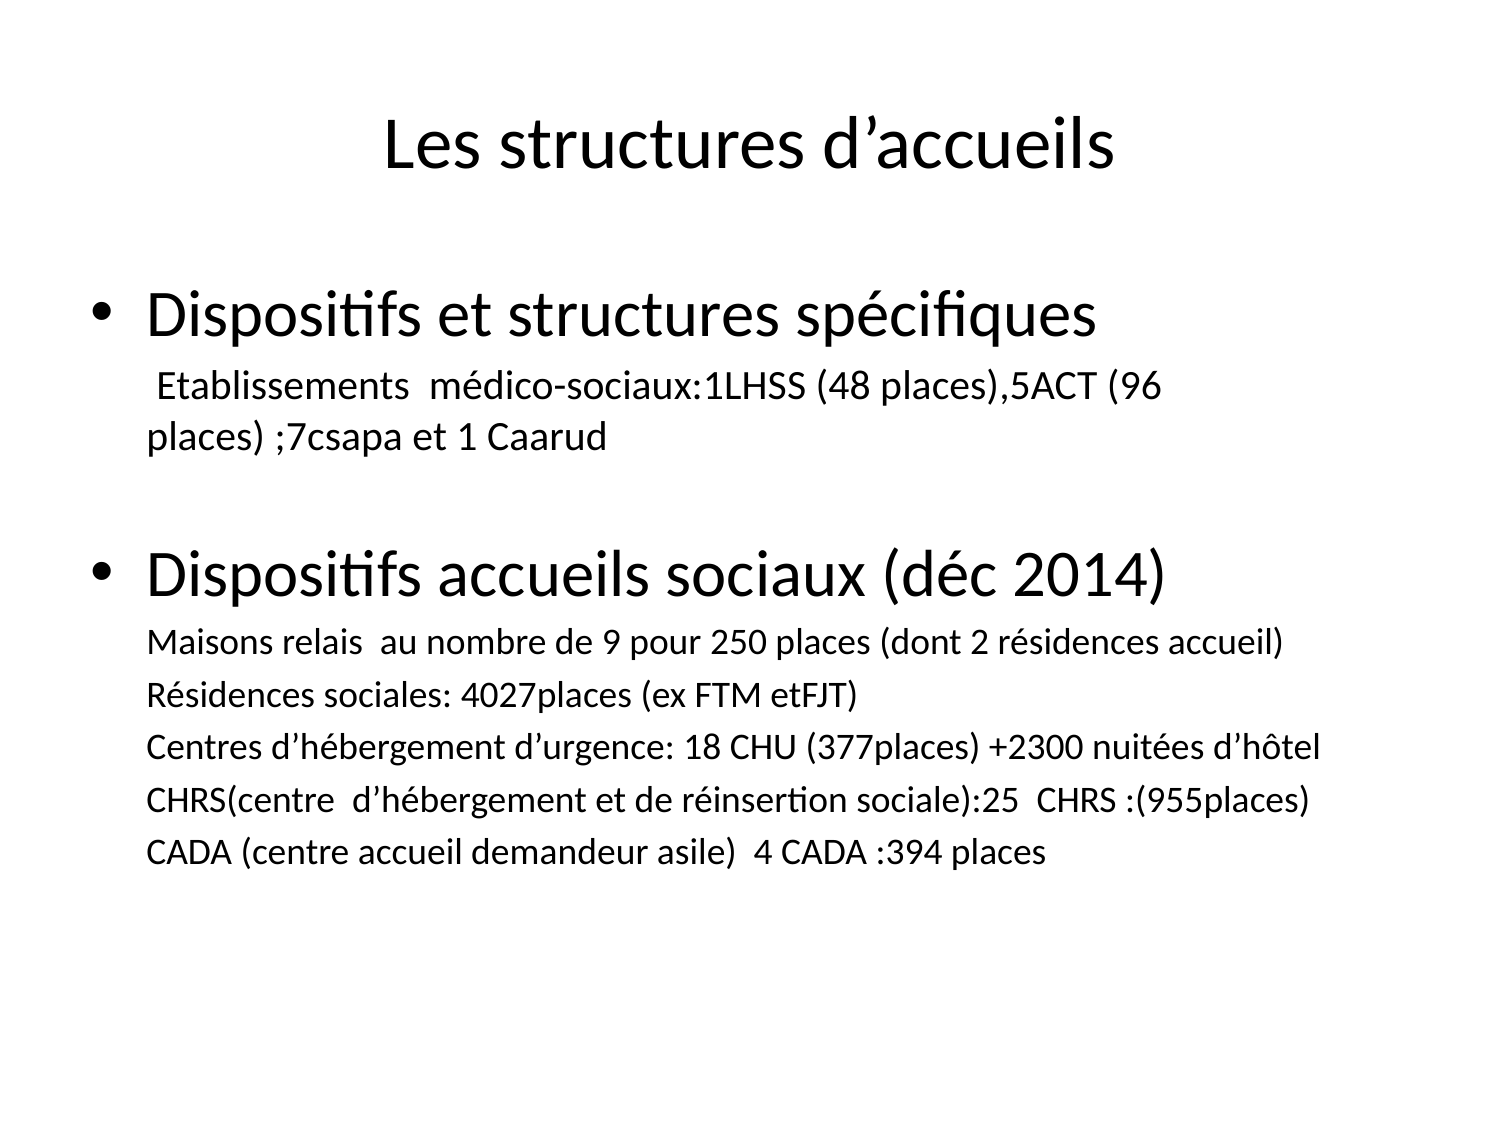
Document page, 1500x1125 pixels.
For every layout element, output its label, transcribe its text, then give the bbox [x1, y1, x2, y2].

title Les structures d’accueils [75, 45, 1425, 233]
list Dispositifs et structures spécifiques Etablissements médico-sociaux:1LHSS (48 places),5ACT (96 places) ;7csapa et 1 Caarud Dispositifs accueils sociaux (déc 2014) Maisons relais au nombre de 9 pour 250 places (dont 2 résidences accueil) Résidences sociales: 4027places (ex FTM etFJT) Centres d’hébergement d’urgence: 18 CHU (377places) +2300 nuitées d’hôtel CHRS(centre d’hébergement et de réinsertion sociale):25 CHRS :(955places) CADA (centre accueil demandeur asile) 4 CADA :394 places [75, 262, 1425, 1005]
